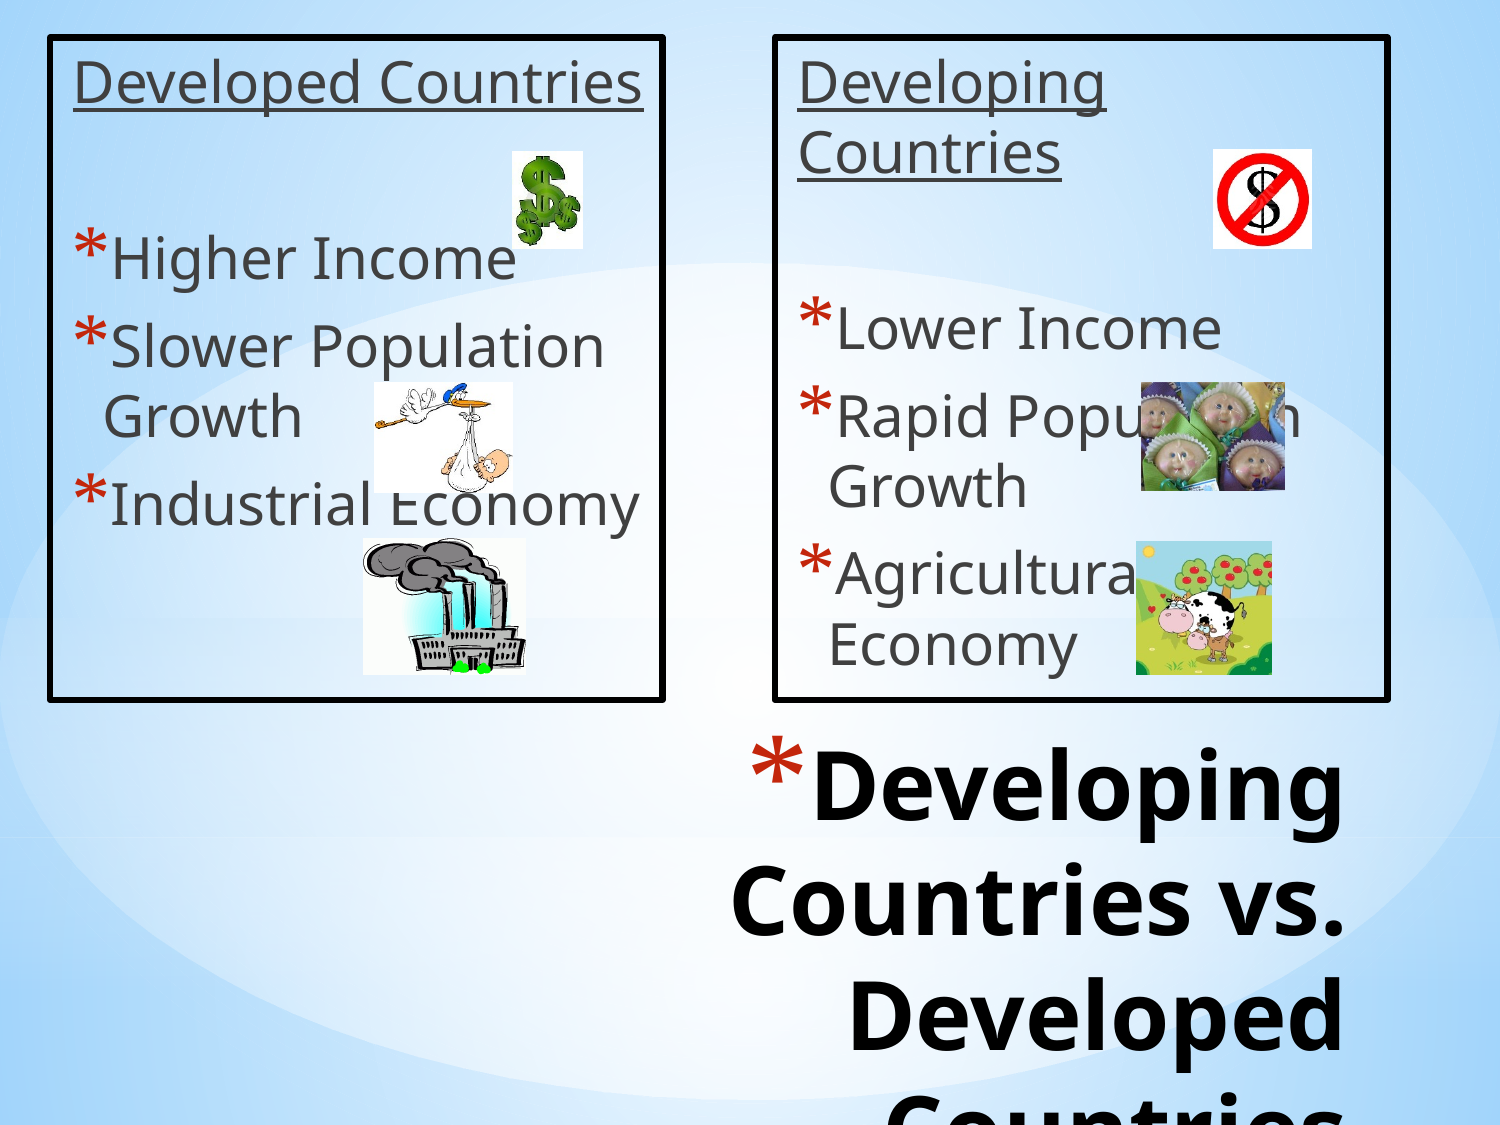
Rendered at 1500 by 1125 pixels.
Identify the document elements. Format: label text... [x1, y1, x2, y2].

text_box Developing Countries Lower Income Rapid Population Growth Agricultural Economy [774, 37, 1388, 700]
picture [1212, 149, 1313, 249]
picture [1136, 541, 1272, 676]
picture [373, 382, 513, 493]
title Developing Countries vs. Developed Countries [294, 717, 1363, 905]
list Developed Countries Higher Income Slower Population Growth Industrial Economy [50, 37, 663, 700]
picture [512, 151, 584, 249]
picture [363, 537, 526, 676]
picture [1141, 382, 1286, 491]
